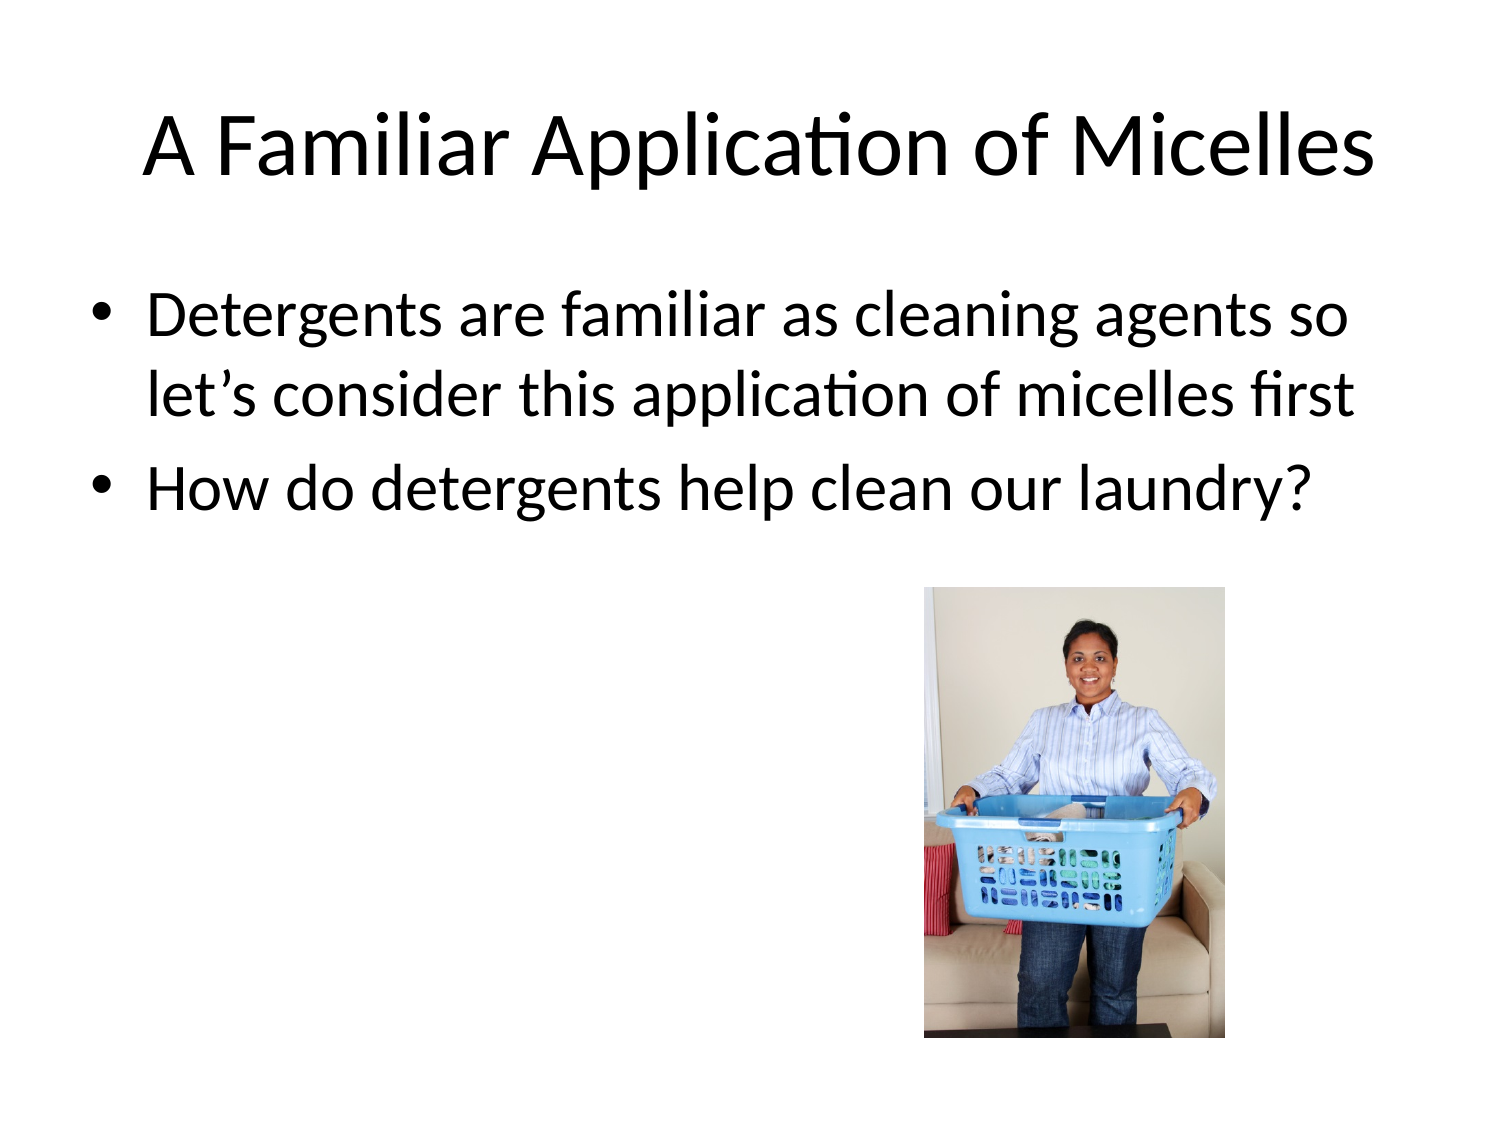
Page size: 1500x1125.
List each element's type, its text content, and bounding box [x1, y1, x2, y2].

list Detergents are familiar as cleaning agents so let’s consider this application of micelles first How do detergents help clean our laundry? [75, 262, 1425, 1005]
picture [924, 587, 1226, 1038]
title A Familiar Application of Micelles [75, 45, 1425, 233]
